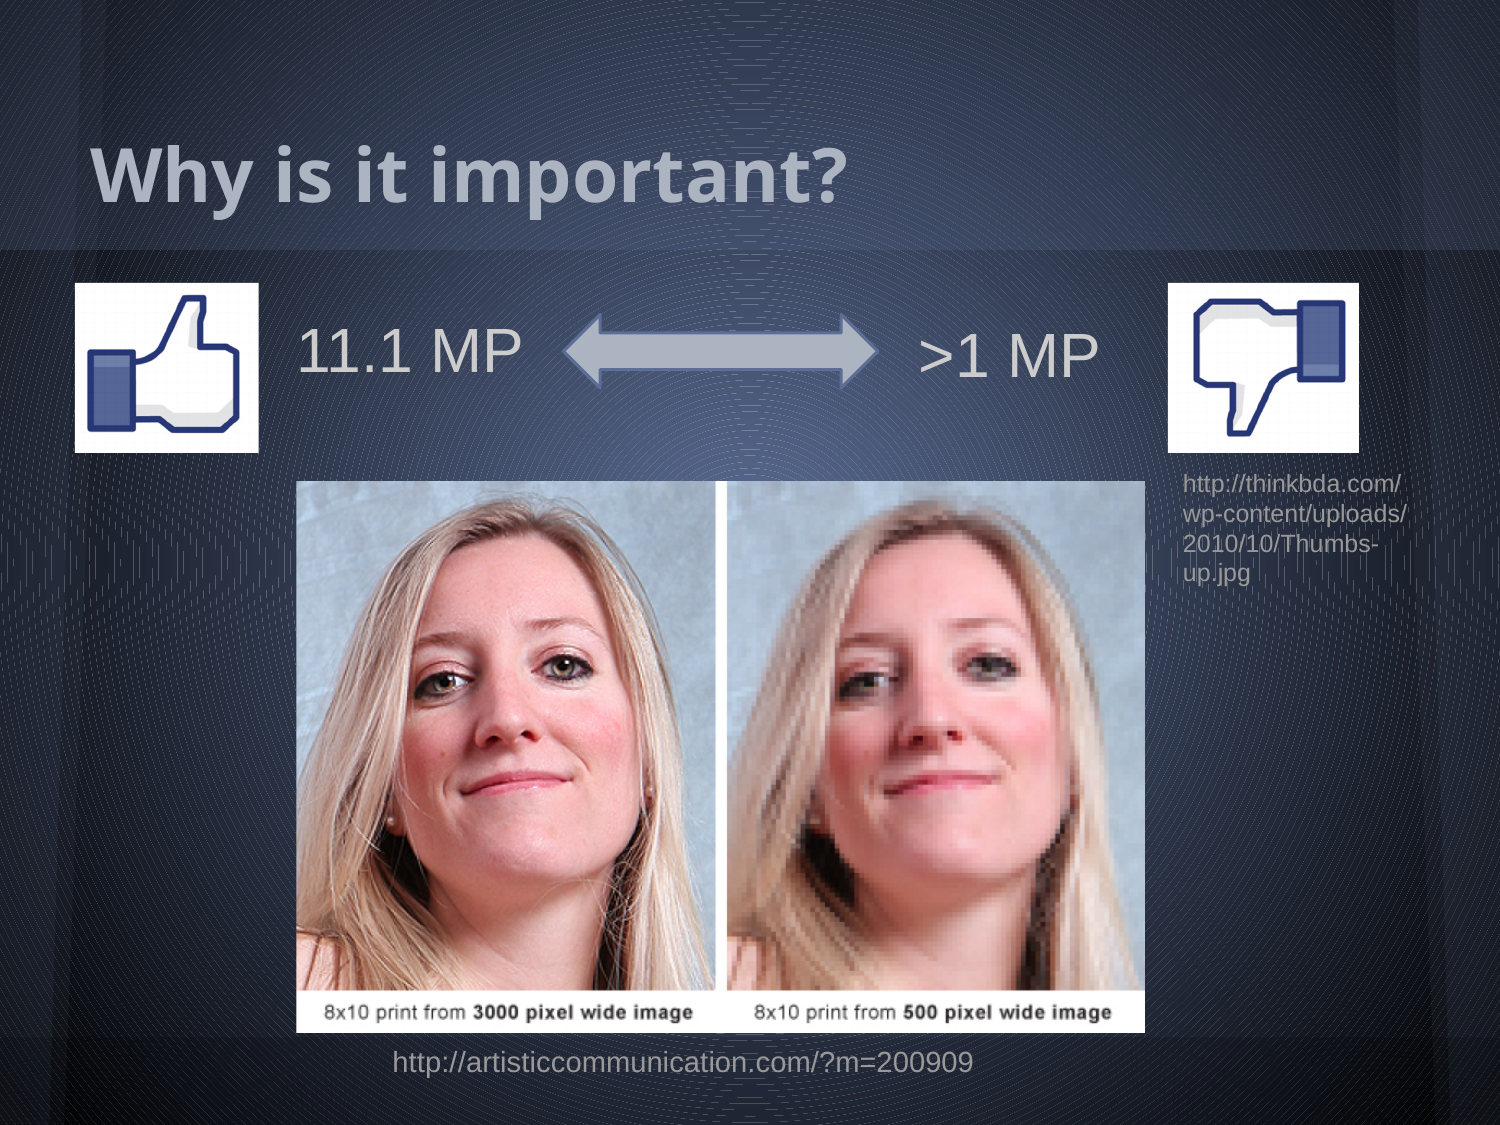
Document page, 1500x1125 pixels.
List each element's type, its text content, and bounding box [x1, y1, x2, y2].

text_box [74, 282, 259, 453]
text_box >1 MP [903, 299, 1145, 405]
text_box [1167, 282, 1359, 452]
title Why is it important? [75, 0, 1425, 233]
text_box [563, 314, 878, 388]
text_box 11.1 MP [281, 295, 587, 401]
text_box [296, 481, 1145, 1034]
text_box http://thinkbda.com/wp-content/uploads/2010/10/Thumbs-up.jpg [1167, 452, 1445, 602]
text_box http://artisticcommunication.com/?m=200909 [377, 1034, 1064, 1094]
